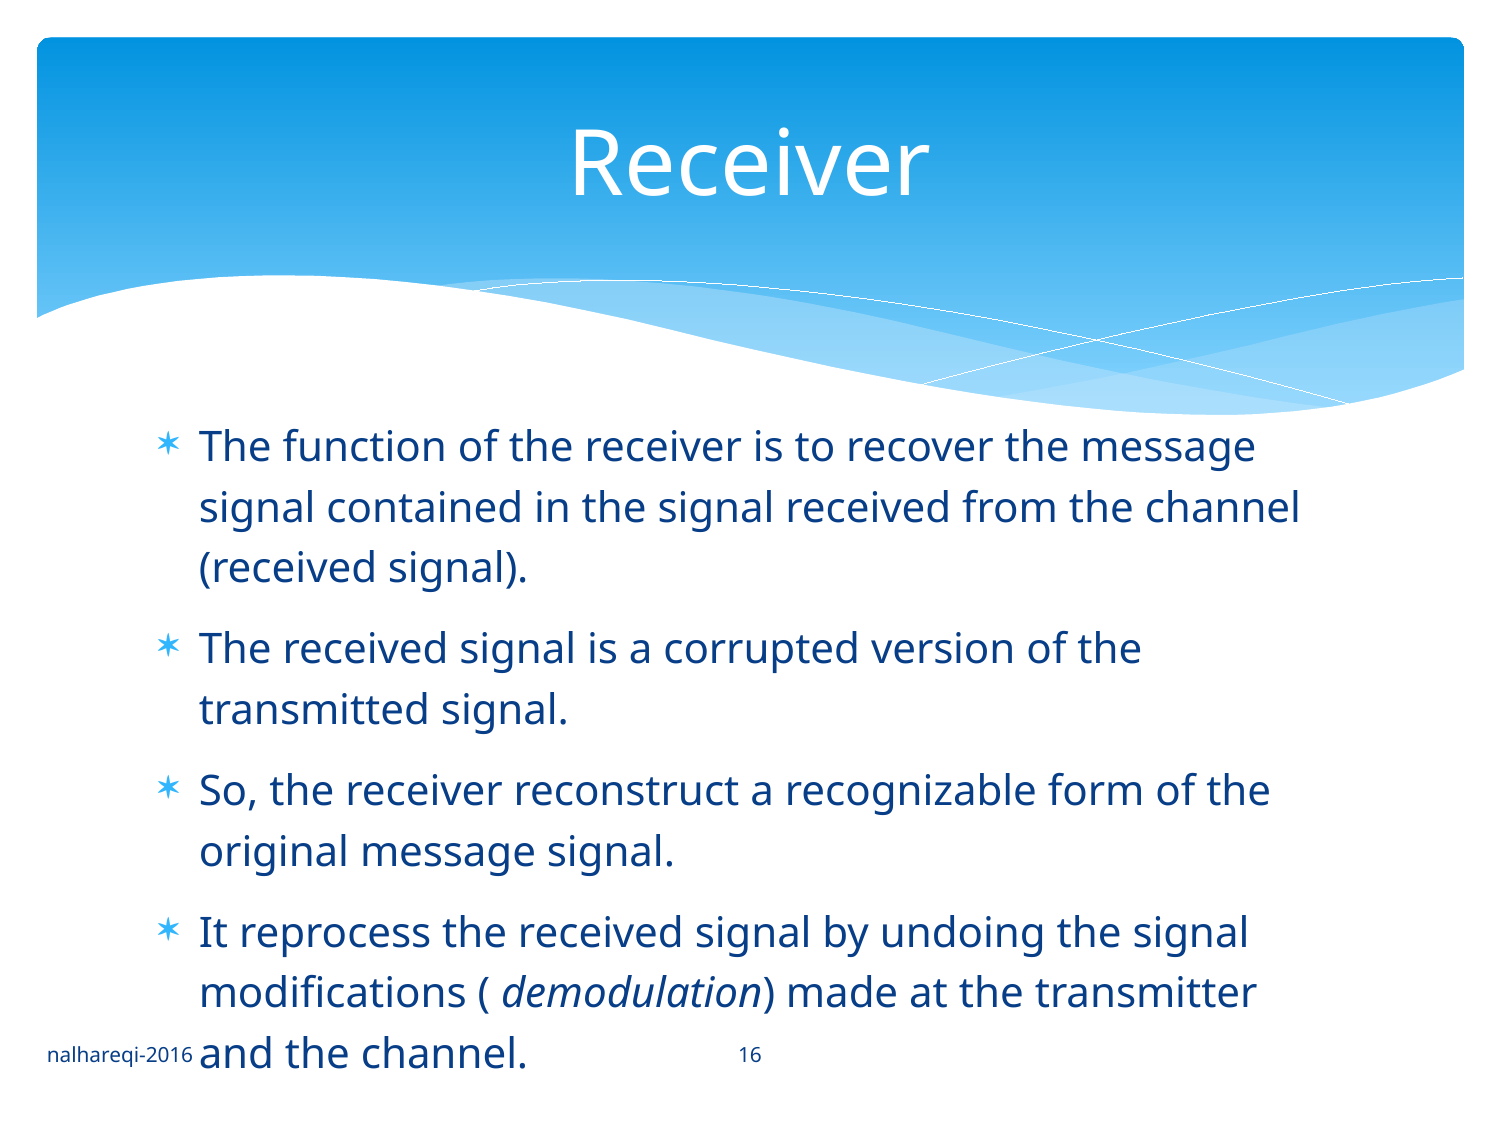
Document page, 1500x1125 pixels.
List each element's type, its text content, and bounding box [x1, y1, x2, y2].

footer nalhareqi-2016 [31, 1025, 653, 1086]
title Receiver [75, 55, 1425, 261]
slide_number 16 [654, 1025, 846, 1086]
list The function of the receiver is to recover the message signal contained in the signal received from the channel (received signal). The received signal is a corrupted version of the transmitted signal. So, the receiver reconstruct a recognizable form of the original message signal. It reprocess the received signal by undoing the signal modifications ( demodulation) made at the transmitter and the channel. [143, 402, 1359, 1089]
